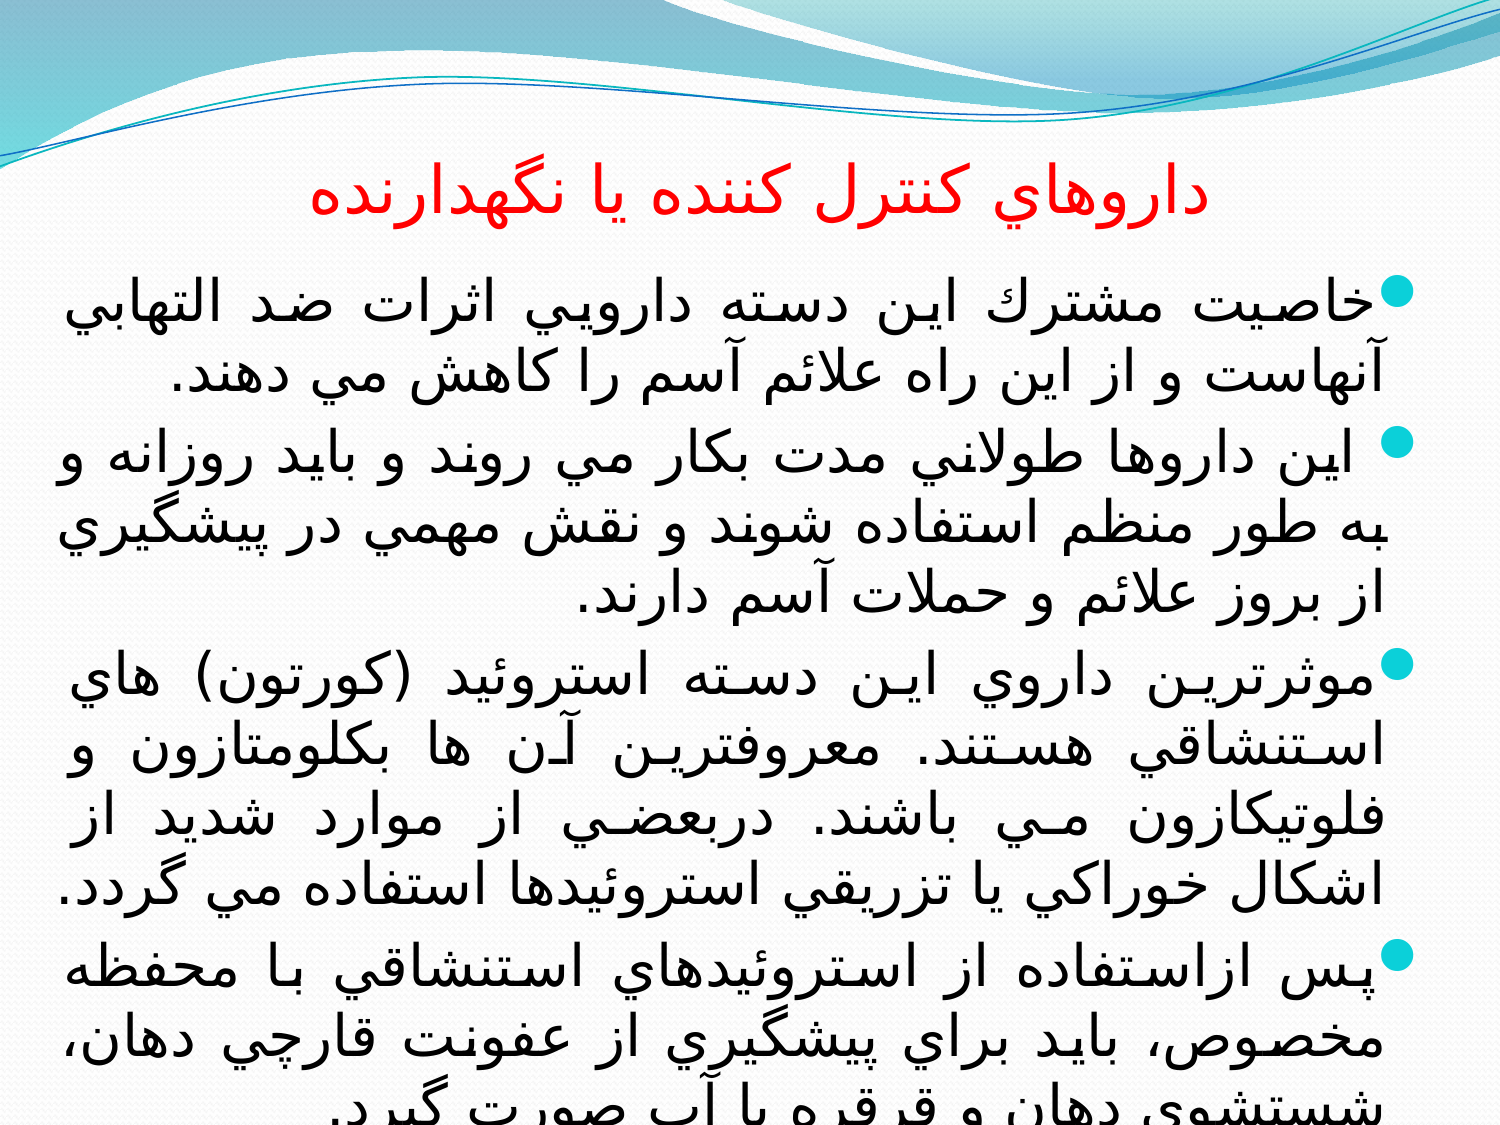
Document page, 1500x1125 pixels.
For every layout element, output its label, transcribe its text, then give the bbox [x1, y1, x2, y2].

list خاصيت مشترك اين دسته دارويي اثرات ضد التهابي آنهاست و از اين راه علائم آسم را كاهش مي دهند. اين داروها طولاني مدت بكار مي روند و بايد روزانه و به طور منظم استفاده شوند و نقش مهمي در پيشگيري از بروز علائم و حملات آسم دارند. موثرترين داروي اين دسته استروئيد (كورتون) هاي استنشاقي هستند. معروفترين آن ها بكلومتازون و فلوتيكازون مي باشند. دربعضي از موارد شديد از اشكال خوراكي يا تزريقي استروئيدها استفاده مي گردد. پس ازاستفاده از استروئيدهاي استنشاقي با محفظه مخصوص، بايد براي پيشگيري از عفونت قارچي دهان، شستشوي دهان و قرقره با آب صورت گيرد. [41, 255, 1447, 1059]
title داروهاي كنترل كننده يا نگهدارنده [76, 125, 1424, 242]
